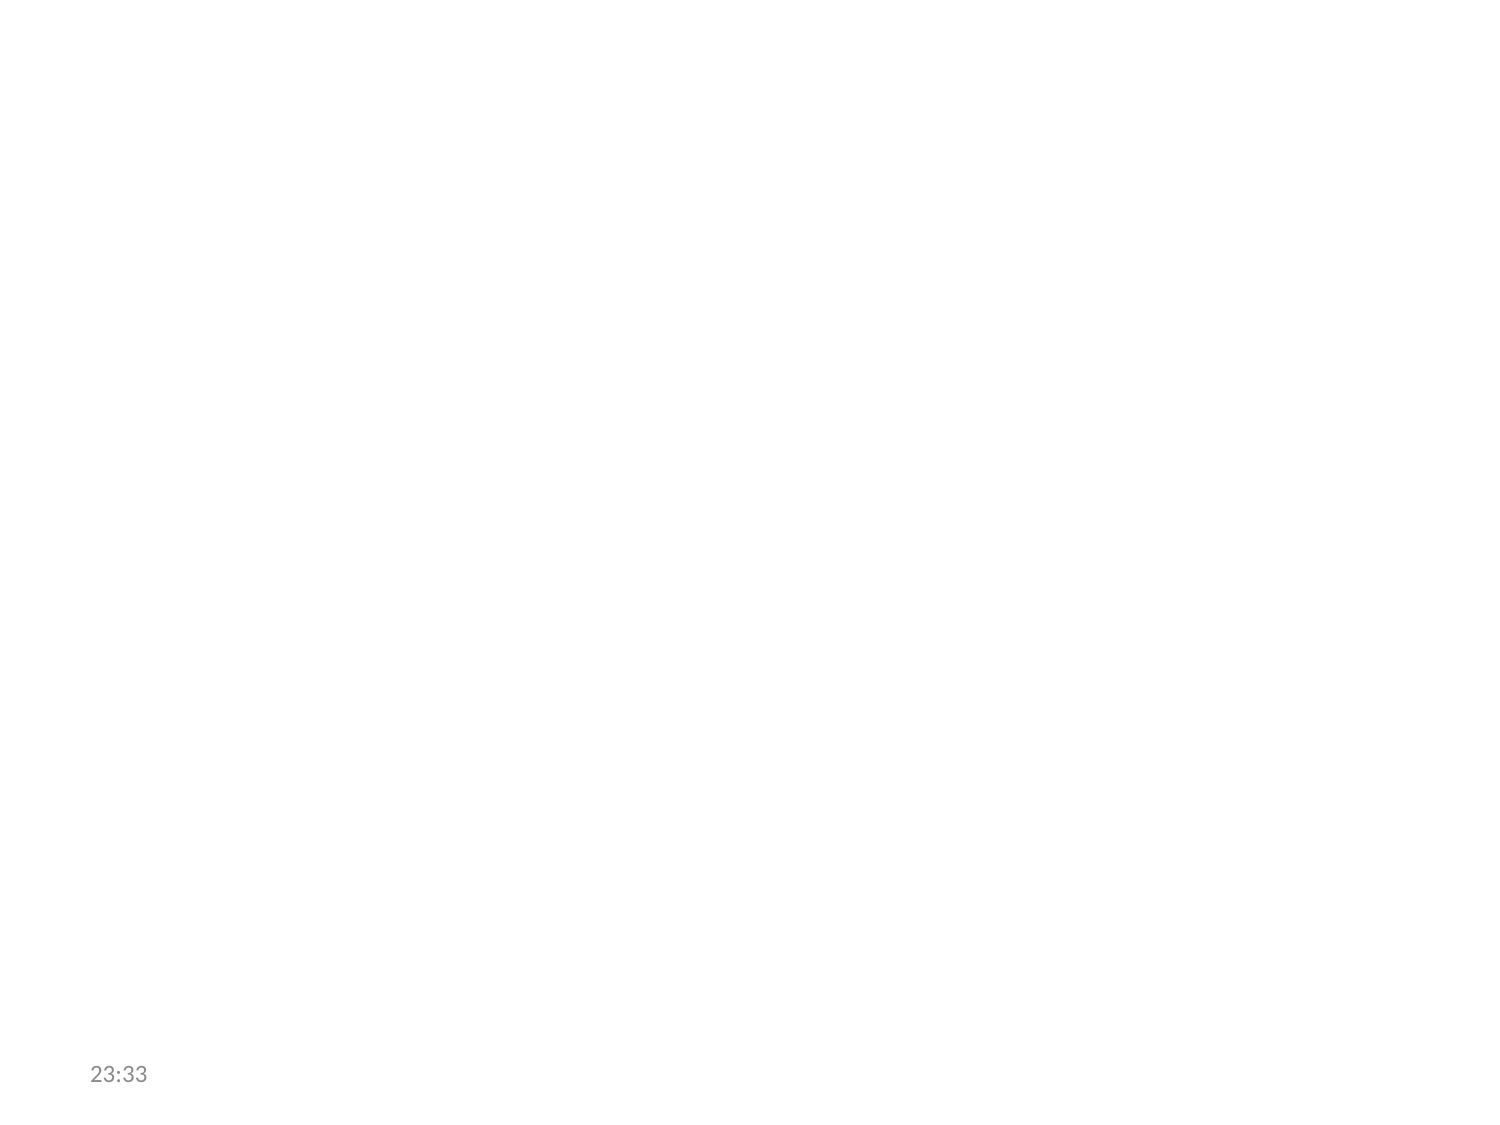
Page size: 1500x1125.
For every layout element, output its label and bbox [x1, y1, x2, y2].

slide_number [75, 1042, 425, 1103]
